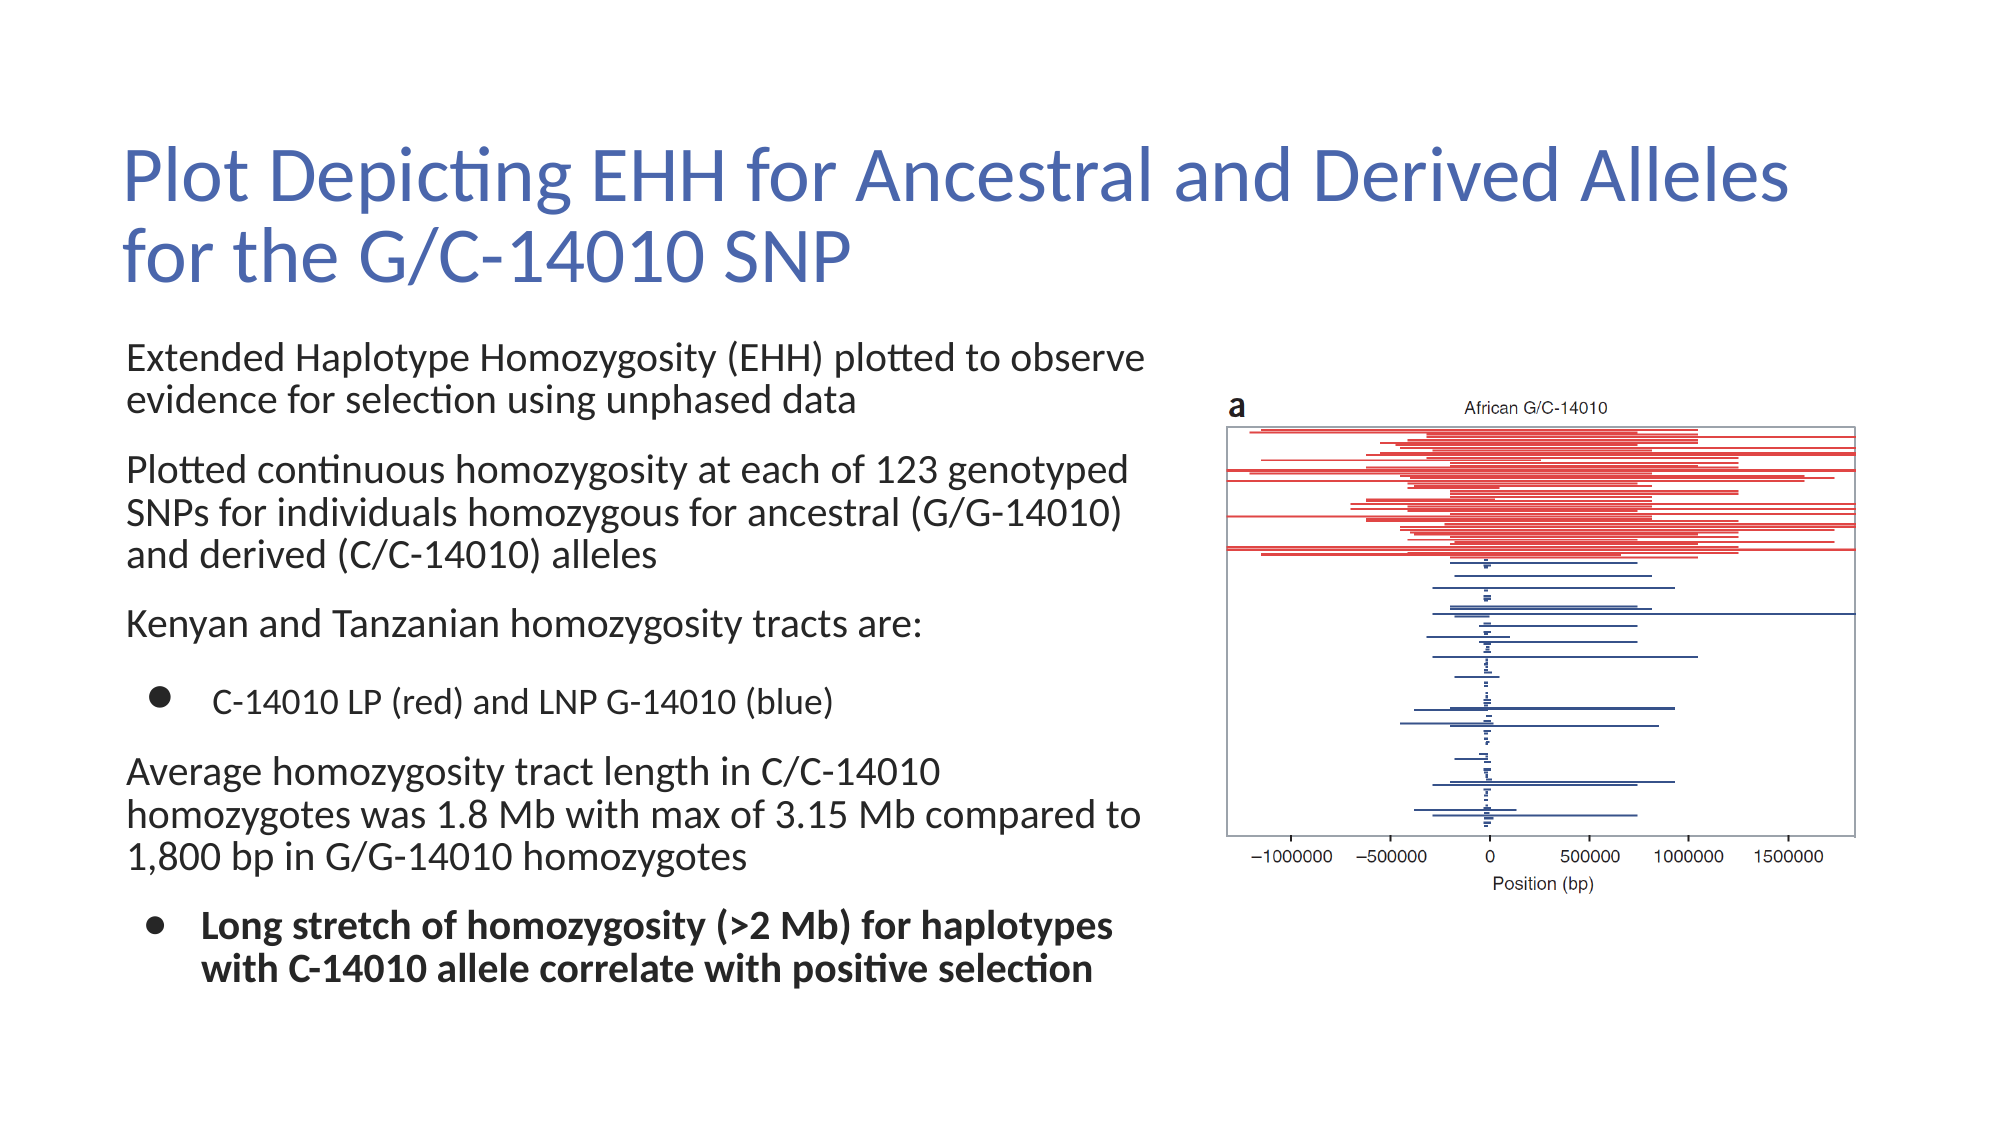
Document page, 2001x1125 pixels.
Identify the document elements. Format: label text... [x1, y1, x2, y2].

picture [1199, 381, 1876, 897]
title Plot Depicting EHH for Ancestral and Derived Alleles for the G/C-14010 SNP [107, 81, 1875, 354]
list Extended Haplotype Homozygosity (EHH) plotted to observe evidence for selection using unphased data Plotted continuous homozygosity at each of 123 genotyped SNPs for individuals homozygous for ancestral (G/G-14010) and derived (C/C-14010) alleles Kenyan and Tanzanian homozygosity tracts are: C-14010 LP (red) and LNP G-14010 (blue) Average homozygosity tract length in C/C-14010 homozygotes was 1.8 Mb with max of 3.15 Mb compared to 1,800 bp in G/G-14010 homozygotes Long stretch of homozygosity (>2 Mb) for haplotypes with C-14010 allele correlate with positive selection [111, 329, 1181, 1068]
